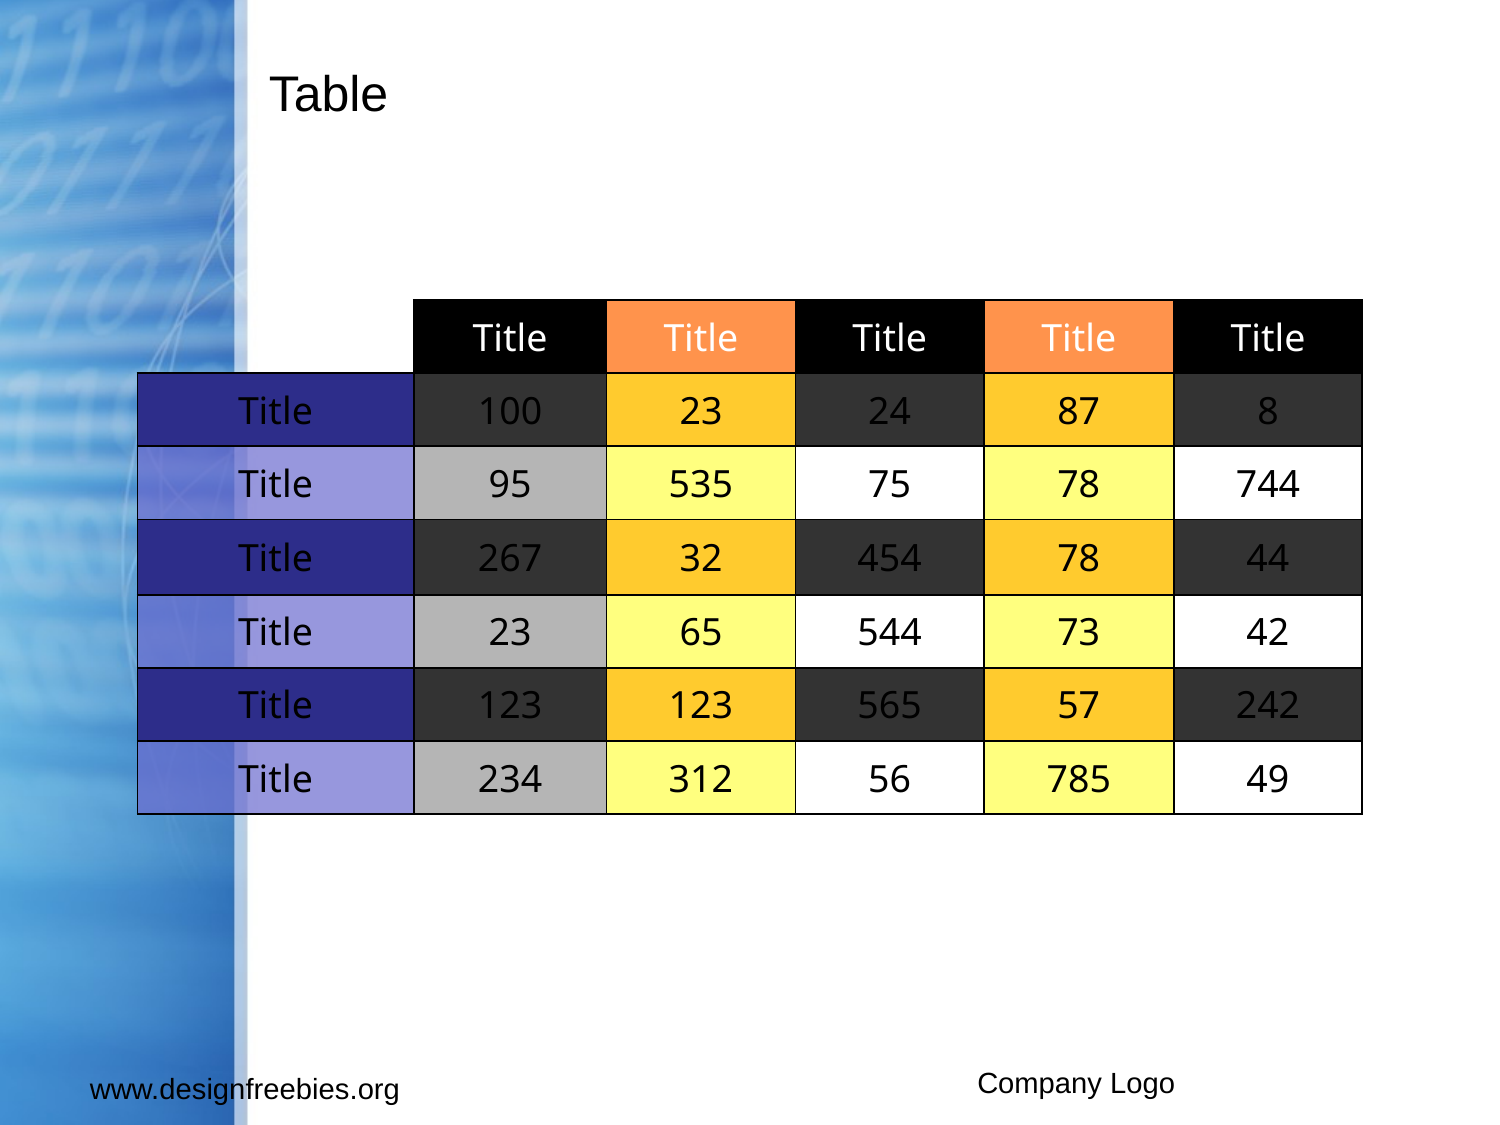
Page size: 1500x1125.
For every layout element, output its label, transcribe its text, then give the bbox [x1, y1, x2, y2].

table_cell 44 [1175, 520, 1361, 594]
table_cell 56 [796, 742, 983, 813]
slide_number www.designfreebies.org [75, 1062, 425, 1113]
table_cell 75 [796, 447, 983, 519]
table_cell 785 [985, 742, 1173, 813]
footer Company Logo [962, 1057, 1438, 1105]
table_header Title [415, 301, 606, 372]
table_cell 242 [1175, 669, 1361, 740]
table_cell 234 [415, 742, 606, 813]
title Table [253, 45, 1425, 138]
table_cell 57 [985, 669, 1173, 740]
table_cell Title [138, 374, 413, 445]
table_cell 8 [1175, 374, 1361, 445]
table_cell 73 [985, 596, 1173, 667]
table_header Title [796, 301, 983, 372]
table_cell Title [138, 520, 413, 594]
table_cell 42 [1175, 596, 1361, 667]
table_cell 23 [607, 374, 795, 445]
table_cell 95 [415, 447, 606, 519]
table_cell 267 [415, 520, 606, 594]
table_cell Title [138, 447, 413, 519]
table_cell Title [138, 742, 413, 813]
table_cell 100 [415, 374, 606, 445]
table_header Title [985, 301, 1173, 372]
table_cell 123 [607, 669, 795, 740]
table_cell 32 [607, 520, 795, 594]
table_cell 312 [607, 742, 795, 813]
table_cell 78 [985, 447, 1173, 519]
table_cell 65 [607, 596, 795, 667]
table_cell 78 [985, 520, 1173, 594]
table_cell 87 [985, 374, 1173, 445]
table_cell 49 [1175, 742, 1361, 813]
table_header Title [607, 301, 795, 372]
table_cell 23 [415, 596, 606, 667]
table_cell Title [138, 596, 413, 667]
table_cell 744 [1175, 447, 1361, 519]
table_cell Title [138, 669, 413, 740]
table_cell 535 [607, 447, 795, 519]
picture [0, 0, 1500, 1125]
table_cell 24 [796, 374, 983, 445]
table_header Title [1175, 301, 1361, 372]
table_cell 123 [415, 669, 606, 740]
table_cell 544 [796, 596, 983, 667]
table_header [137, 300, 413, 372]
table_cell 565 [796, 669, 983, 740]
table_cell 454 [796, 520, 983, 594]
